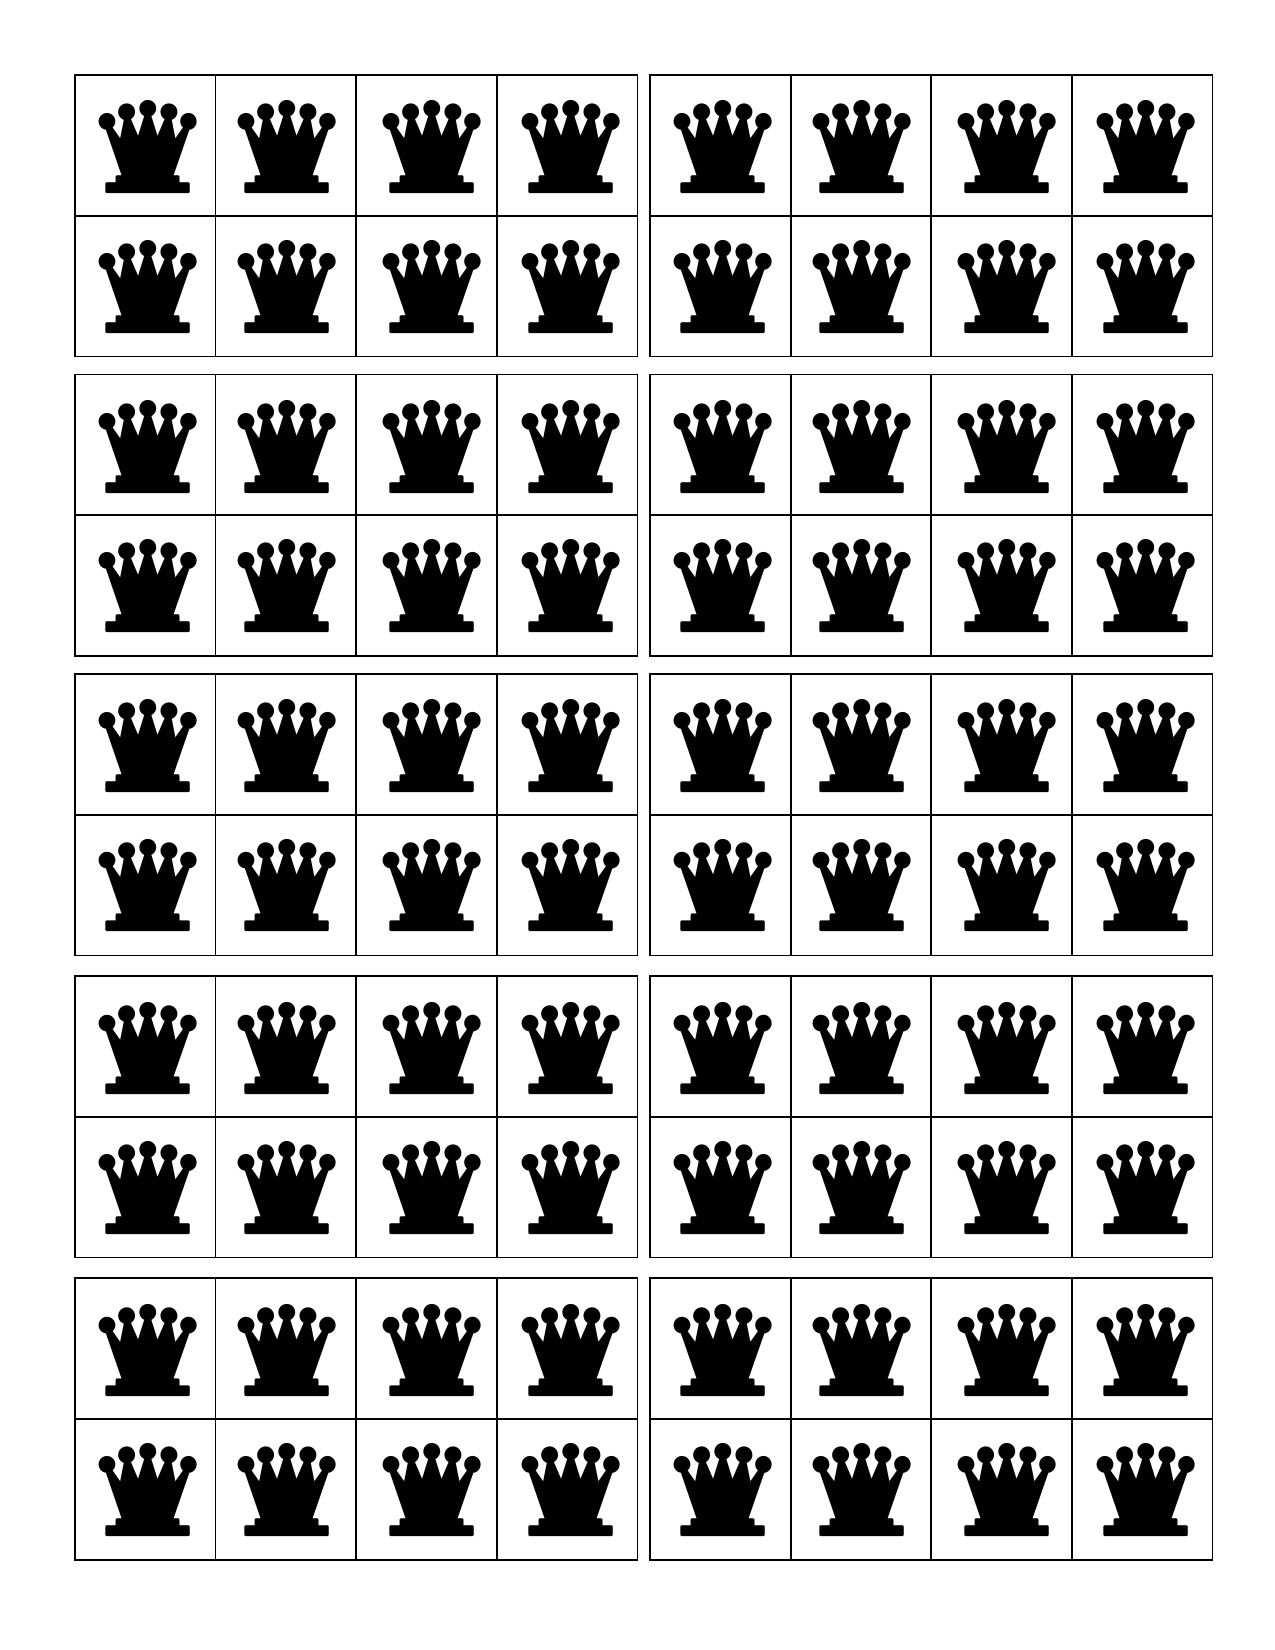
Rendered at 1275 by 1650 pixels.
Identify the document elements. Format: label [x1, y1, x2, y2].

table_cell [76, 1420, 215, 1559]
picture [515, 1132, 625, 1242]
picture [376, 1295, 486, 1405]
picture [376, 1434, 486, 1544]
picture [515, 531, 625, 641]
picture [93, 1295, 203, 1405]
table_cell [792, 1420, 930, 1559]
table_cell [651, 516, 790, 655]
table_header [651, 375, 790, 514]
table_cell [498, 1420, 637, 1559]
picture [515, 691, 625, 801]
picture [668, 691, 777, 801]
picture [93, 92, 203, 202]
picture [951, 1295, 1061, 1405]
table_header [932, 675, 1071, 814]
picture [93, 1434, 203, 1544]
table_header [1073, 1279, 1212, 1418]
table_cell [1073, 1420, 1212, 1559]
table_cell [76, 217, 215, 356]
picture [1090, 1434, 1200, 1544]
picture [376, 830, 486, 940]
picture [807, 231, 917, 341]
picture [951, 531, 1061, 641]
picture [668, 531, 777, 641]
table_cell [651, 816, 790, 955]
table_header [498, 675, 637, 814]
table_cell [498, 816, 637, 955]
picture [1090, 1295, 1200, 1405]
table_cell [498, 217, 637, 356]
picture [951, 691, 1061, 801]
picture [515, 1434, 625, 1544]
picture [807, 391, 917, 501]
table_header [932, 977, 1071, 1116]
picture [951, 1132, 1061, 1242]
table_header [792, 977, 930, 1116]
picture [93, 691, 203, 801]
picture [232, 1132, 342, 1242]
table_header [1073, 675, 1212, 814]
picture [668, 993, 777, 1103]
picture [951, 391, 1061, 501]
picture [668, 1132, 777, 1242]
picture [807, 830, 917, 940]
table_cell [792, 1118, 930, 1257]
table_header [357, 76, 496, 215]
picture [951, 830, 1061, 940]
table_header [216, 76, 355, 215]
table_cell [792, 816, 930, 955]
picture [1090, 391, 1200, 501]
picture [376, 691, 486, 801]
table_cell [498, 1118, 637, 1257]
table_cell [1073, 217, 1212, 356]
table_header [792, 76, 930, 215]
picture [515, 391, 625, 501]
picture [1090, 1132, 1200, 1242]
table_header [651, 675, 790, 814]
picture [93, 231, 203, 341]
picture [668, 391, 777, 501]
table_cell [357, 516, 496, 655]
picture [951, 231, 1061, 341]
table_header [216, 675, 355, 814]
table_header [76, 977, 215, 1116]
picture [376, 231, 486, 341]
picture [668, 830, 777, 940]
picture [807, 92, 917, 202]
table_header [498, 1279, 637, 1418]
picture [93, 391, 203, 501]
table_header [1073, 375, 1212, 514]
table_cell [932, 217, 1071, 356]
picture [376, 531, 486, 641]
picture [807, 1295, 917, 1405]
picture [232, 531, 342, 641]
picture [668, 1434, 777, 1544]
picture [232, 691, 342, 801]
table_cell [216, 1118, 355, 1257]
picture [951, 92, 1061, 202]
table_header [216, 1279, 355, 1418]
table_cell [216, 816, 355, 955]
picture [807, 691, 917, 801]
picture [376, 391, 486, 501]
table_header [932, 76, 1071, 215]
picture [1090, 993, 1200, 1103]
table_cell [357, 1420, 496, 1559]
table_cell [1073, 816, 1212, 955]
picture [376, 92, 486, 202]
picture [668, 1295, 777, 1405]
table_header [357, 375, 496, 514]
table_header [932, 1279, 1071, 1418]
picture [951, 1434, 1061, 1544]
picture [232, 1295, 342, 1405]
table_header [792, 375, 930, 514]
table_cell [1073, 1118, 1212, 1257]
table_header [498, 375, 637, 514]
table_header [76, 675, 215, 814]
table_cell [932, 816, 1071, 955]
table_header [498, 977, 637, 1116]
picture [376, 993, 486, 1103]
table_cell [932, 1118, 1071, 1257]
picture [376, 1132, 486, 1242]
table_cell [792, 217, 930, 356]
table_cell [76, 1118, 215, 1257]
picture [232, 391, 342, 501]
picture [1090, 92, 1200, 202]
picture [515, 1295, 625, 1405]
table_header [1073, 76, 1212, 215]
picture [1090, 531, 1200, 641]
table_cell [651, 1420, 790, 1559]
picture [232, 1434, 342, 1544]
table_cell [76, 816, 215, 955]
table_cell [932, 1420, 1071, 1559]
table_cell [792, 516, 930, 655]
table_header [216, 977, 355, 1116]
table_cell [651, 1118, 790, 1257]
picture [515, 231, 625, 341]
table_cell [357, 217, 496, 356]
table_cell [651, 217, 790, 356]
picture [515, 993, 625, 1103]
table_header [792, 675, 930, 814]
table_header [651, 1279, 790, 1418]
table_cell [357, 816, 496, 955]
picture [93, 1132, 203, 1242]
picture [1090, 691, 1200, 801]
picture [668, 231, 777, 341]
table_header [357, 675, 496, 814]
table_cell [216, 1420, 355, 1559]
picture [1090, 231, 1200, 341]
table_cell [498, 516, 637, 655]
table_header [76, 375, 215, 514]
table_header [498, 76, 637, 215]
picture [232, 231, 342, 341]
picture [93, 830, 203, 940]
picture [232, 993, 342, 1103]
picture [807, 1132, 917, 1242]
table_cell [216, 516, 355, 655]
picture [807, 993, 917, 1103]
table_header [932, 375, 1071, 514]
picture [1090, 830, 1200, 940]
table_cell [932, 516, 1071, 655]
picture [807, 1434, 917, 1544]
table_header [216, 375, 355, 514]
picture [93, 993, 203, 1103]
table_header [76, 1279, 215, 1418]
picture [807, 531, 917, 641]
table_header [357, 977, 496, 1116]
table_header [651, 76, 790, 215]
picture [232, 830, 342, 940]
table_header [792, 1279, 930, 1418]
picture [515, 92, 625, 202]
table_header [76, 76, 215, 215]
picture [93, 531, 203, 641]
picture [232, 92, 342, 202]
picture [668, 92, 777, 202]
table_header [357, 1279, 496, 1418]
picture [515, 830, 625, 940]
picture [951, 993, 1061, 1103]
table_cell [357, 1118, 496, 1257]
table_cell [76, 516, 215, 655]
table_header [1073, 977, 1212, 1116]
table_cell [216, 217, 355, 356]
table_header [651, 977, 790, 1116]
table_cell [1073, 516, 1212, 655]
